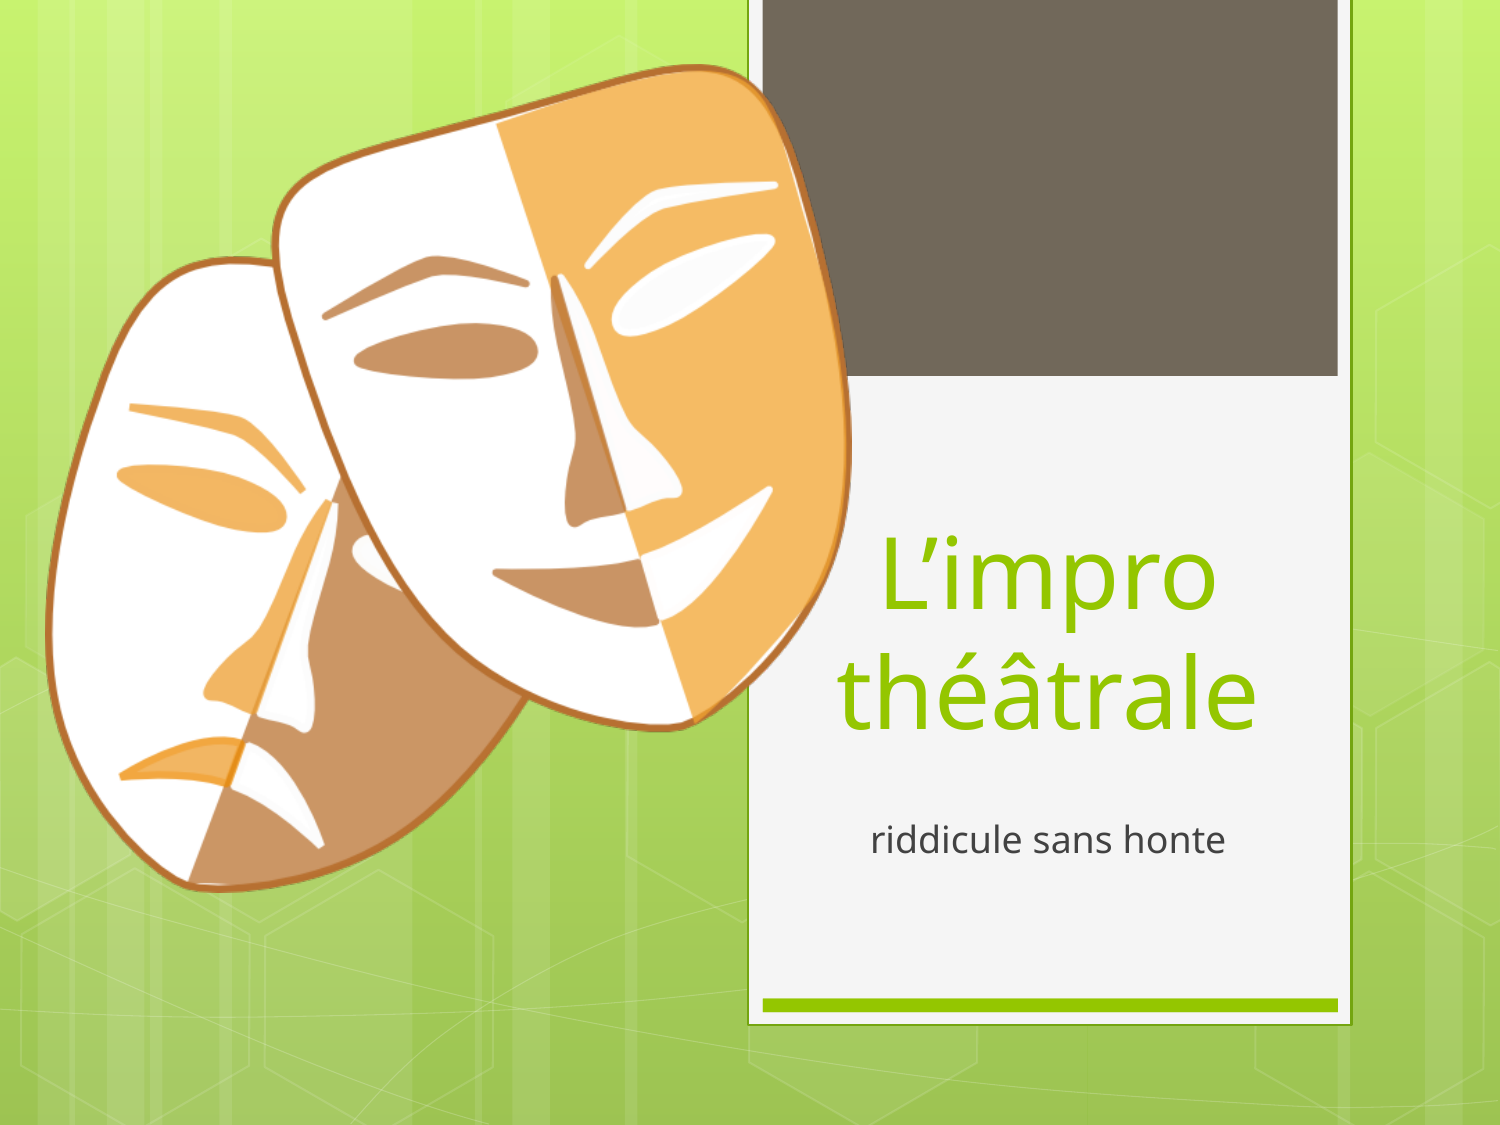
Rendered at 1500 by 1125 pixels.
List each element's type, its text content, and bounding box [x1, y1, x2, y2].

picture [45, 64, 852, 893]
subtitle riddicule sans honte [777, 809, 1320, 1016]
title L’impro théâtrale [855, 478, 1321, 758]
